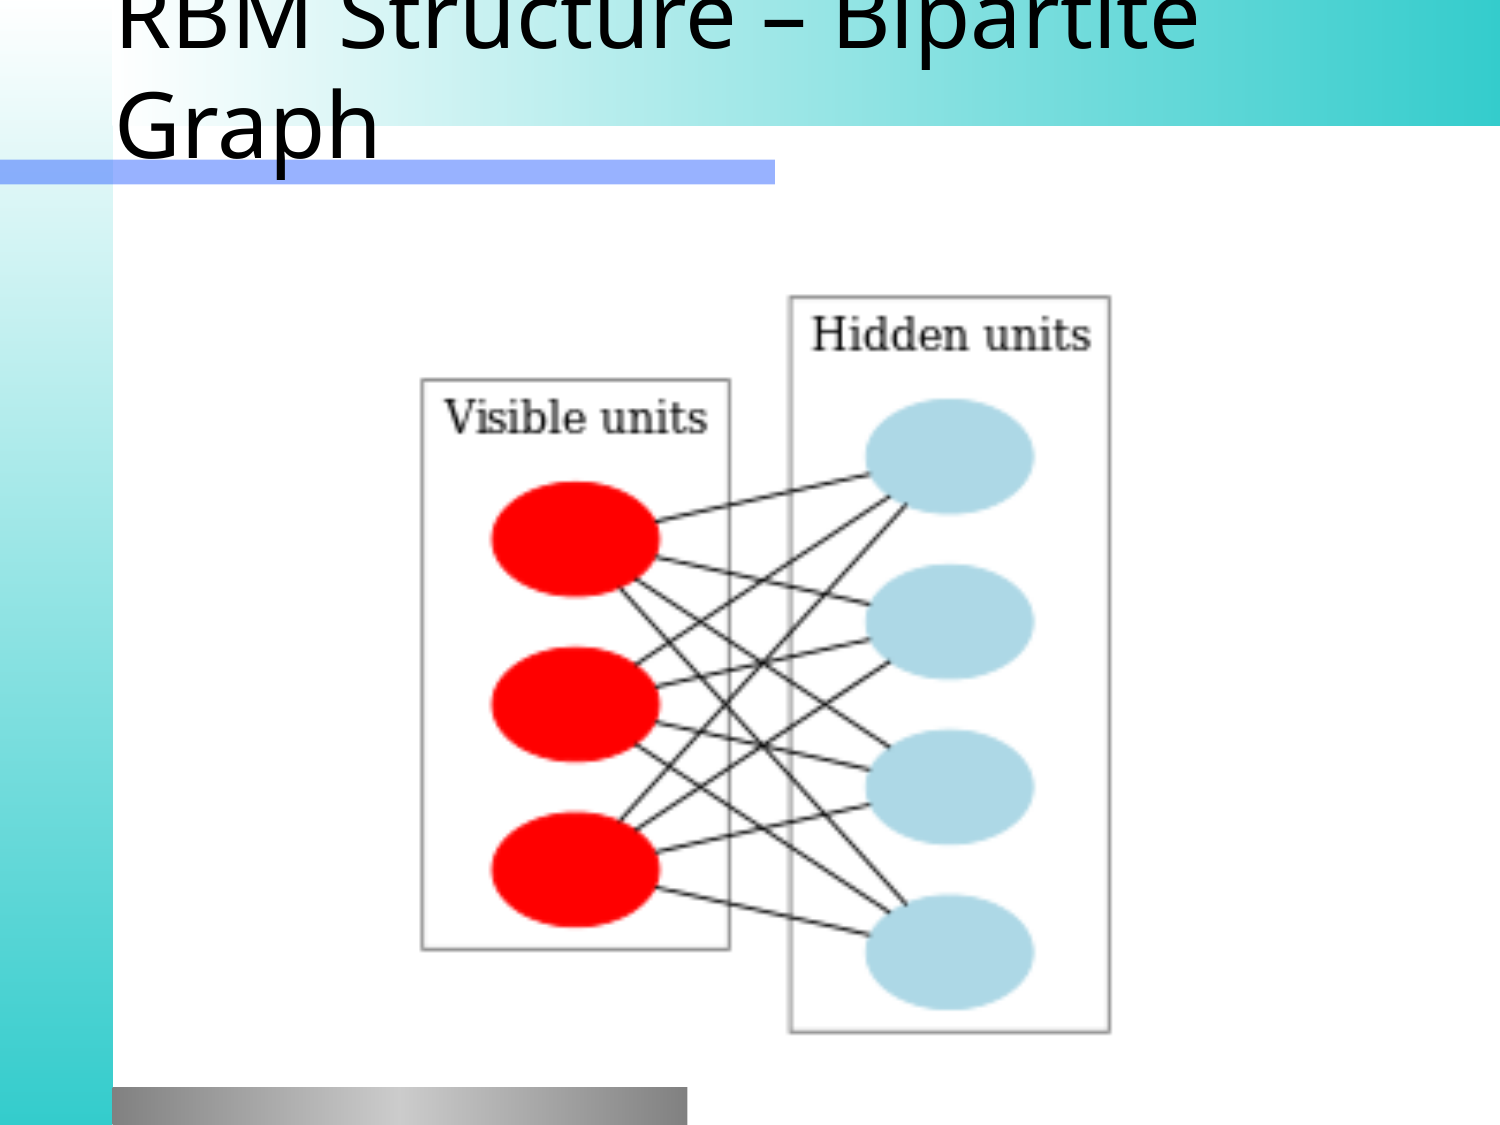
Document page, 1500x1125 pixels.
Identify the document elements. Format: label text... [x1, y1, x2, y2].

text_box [277, 159, 284, 179]
title RBM Structure – Bipartite Graph [99, 8, 1500, 126]
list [387, 262, 1147, 1071]
